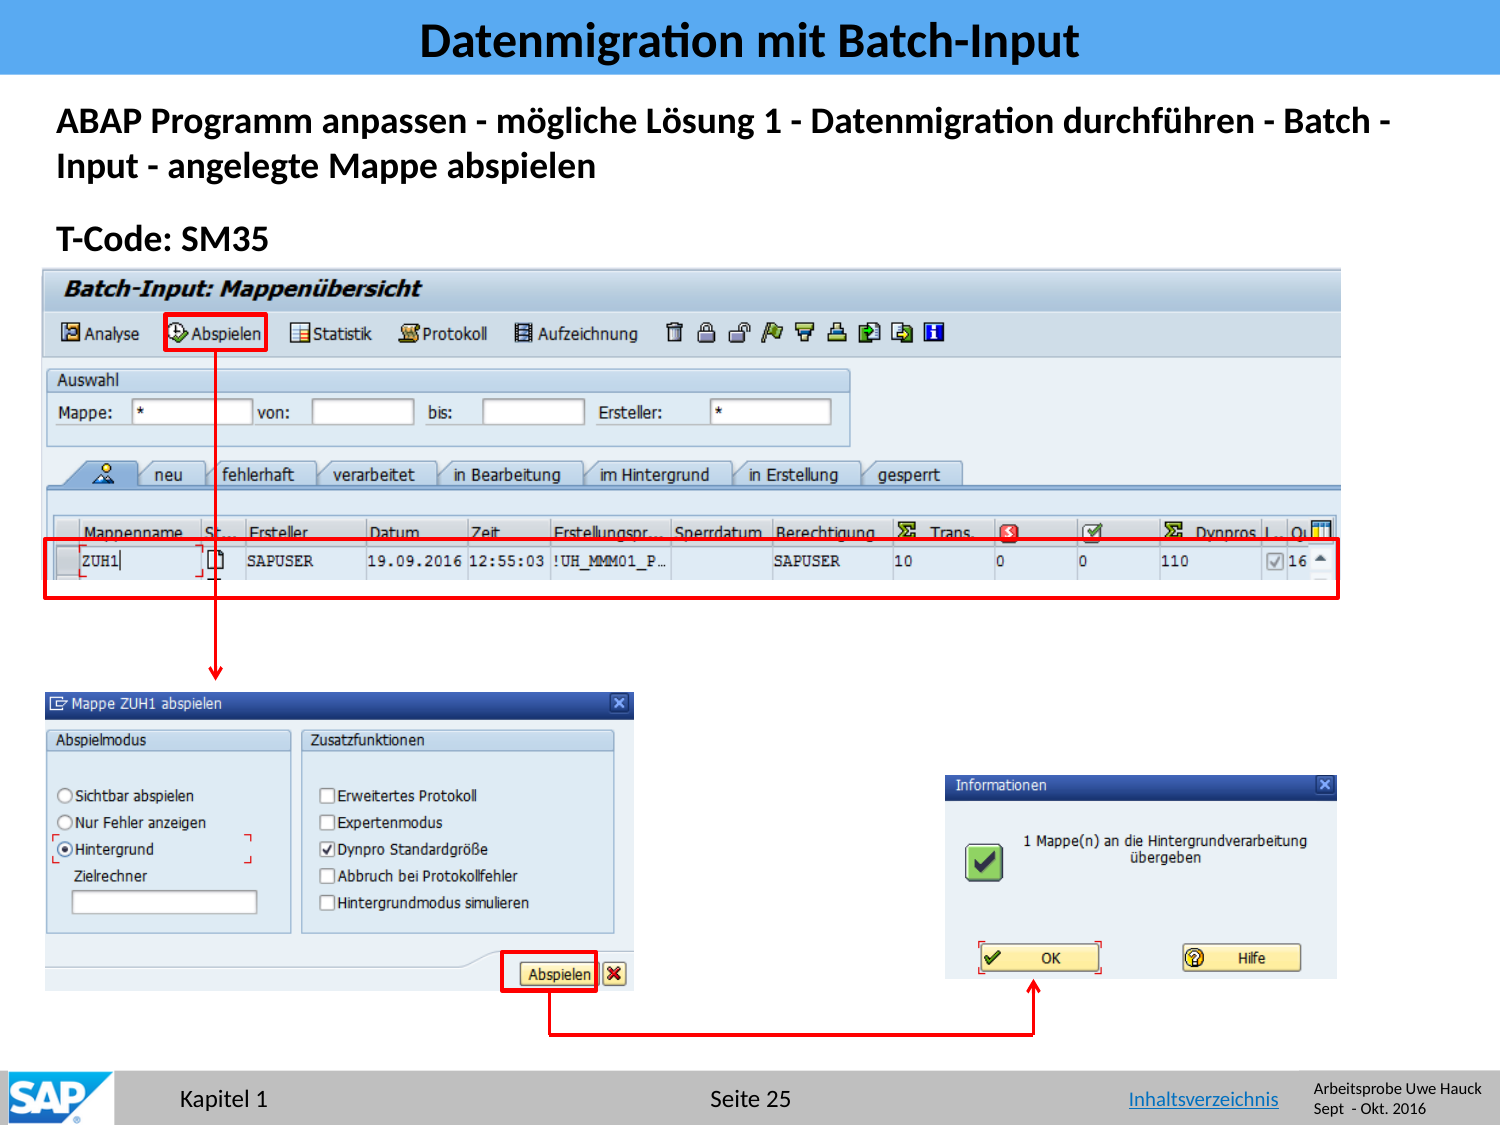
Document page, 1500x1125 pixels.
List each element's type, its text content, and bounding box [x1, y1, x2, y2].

text_box Inhaltsverzeichnis [1106, 1078, 1299, 1118]
text_box Datenmigration mit Batch-Input [0, 0, 1500, 75]
picture [45, 692, 634, 991]
picture [7, 1070, 115, 1125]
text_box [115, 1070, 1299, 1125]
picture [944, 774, 1337, 980]
picture [40, 266, 1341, 581]
text_box [219, 588, 1340, 600]
text_box Arbeitsprobe Uwe Hauck Sept - Okt. 2016 [1299, 1070, 1500, 1125]
text_box ABAP Programm anpassen - mögliche Lösung 1 - Datenmigration durchführen - Batch - Input - angelegte Mappe abspielen [41, 88, 1459, 194]
text_box Kapitel 1 Seite 25 [165, 1075, 1105, 1120]
text_box [0, 1070, 6, 1125]
text_box [43, 588, 211, 600]
text_box T-Code: SM35 [41, 206, 550, 265]
